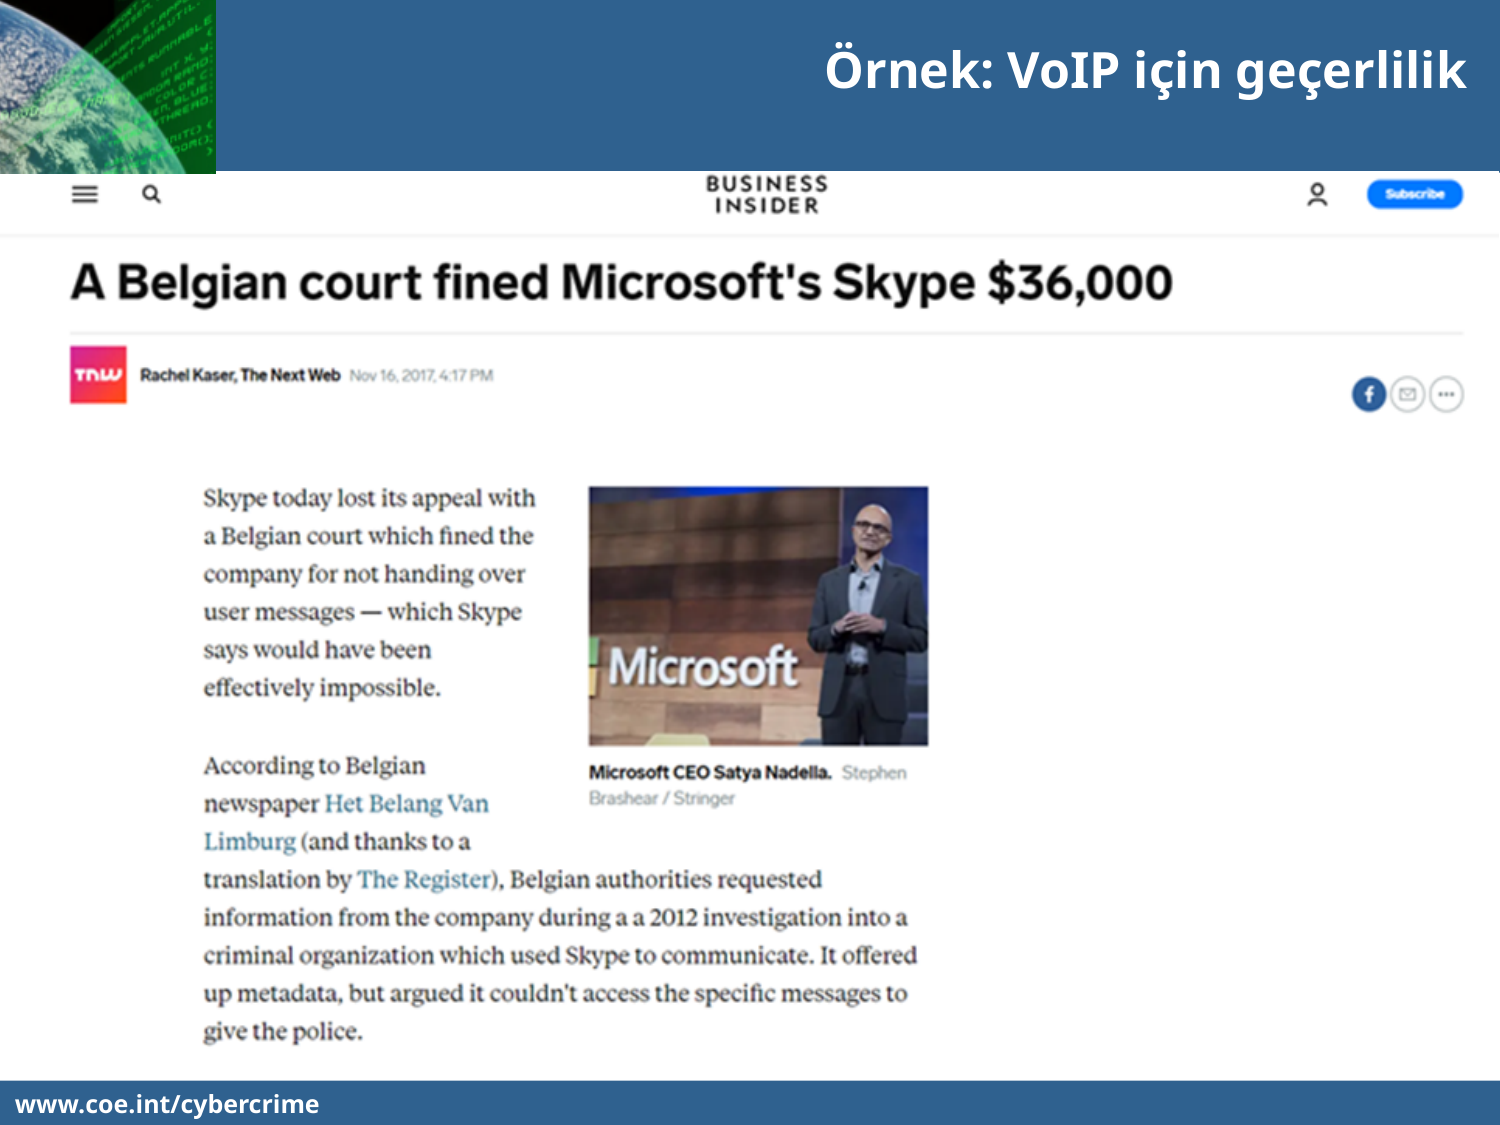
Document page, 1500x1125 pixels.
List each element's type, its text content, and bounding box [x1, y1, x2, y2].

text_box www.coe.int/cybercrime [0, 1098, 1500, 1125]
text_box Örnek: VoIP için geçerlilik [230, 31, 1483, 106]
text_box [220, 0, 1500, 173]
picture [0, 0, 1499, 1094]
